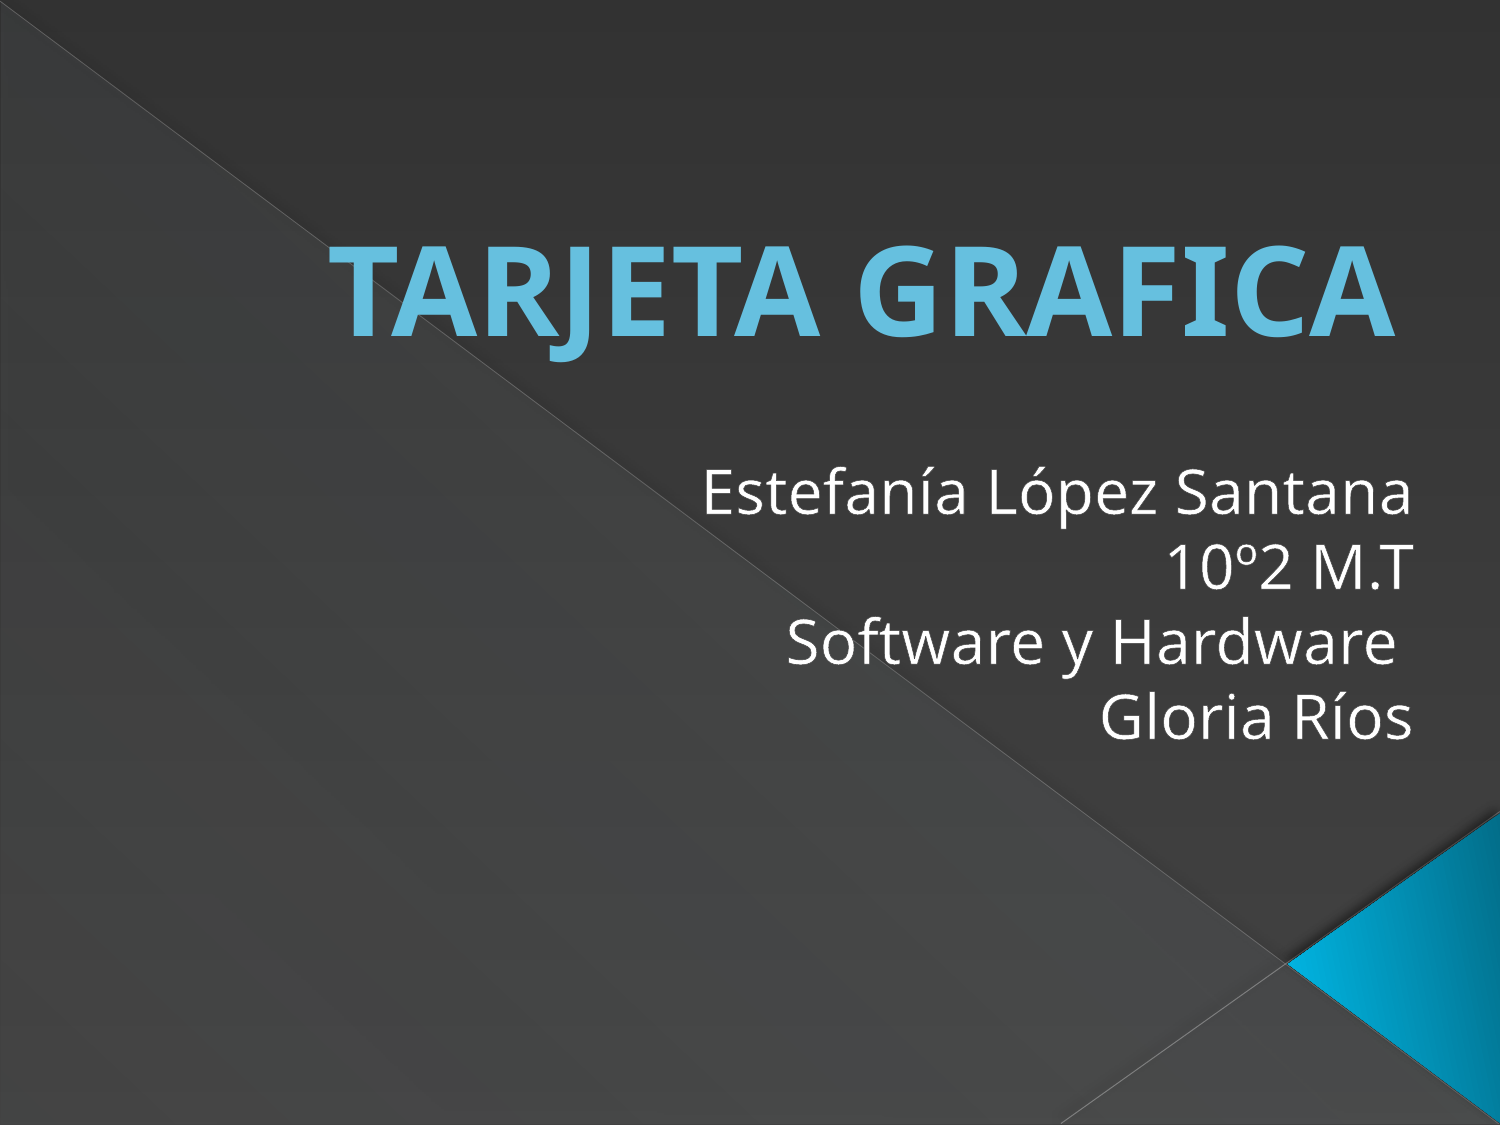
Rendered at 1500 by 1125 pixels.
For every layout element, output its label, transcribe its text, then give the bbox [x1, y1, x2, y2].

subtitle Estefanía López Santana 10º2 M.T Software y Hardware Gloria Ríos [360, 444, 1436, 827]
title TARJETA GRAFICA [88, 127, 1412, 369]
